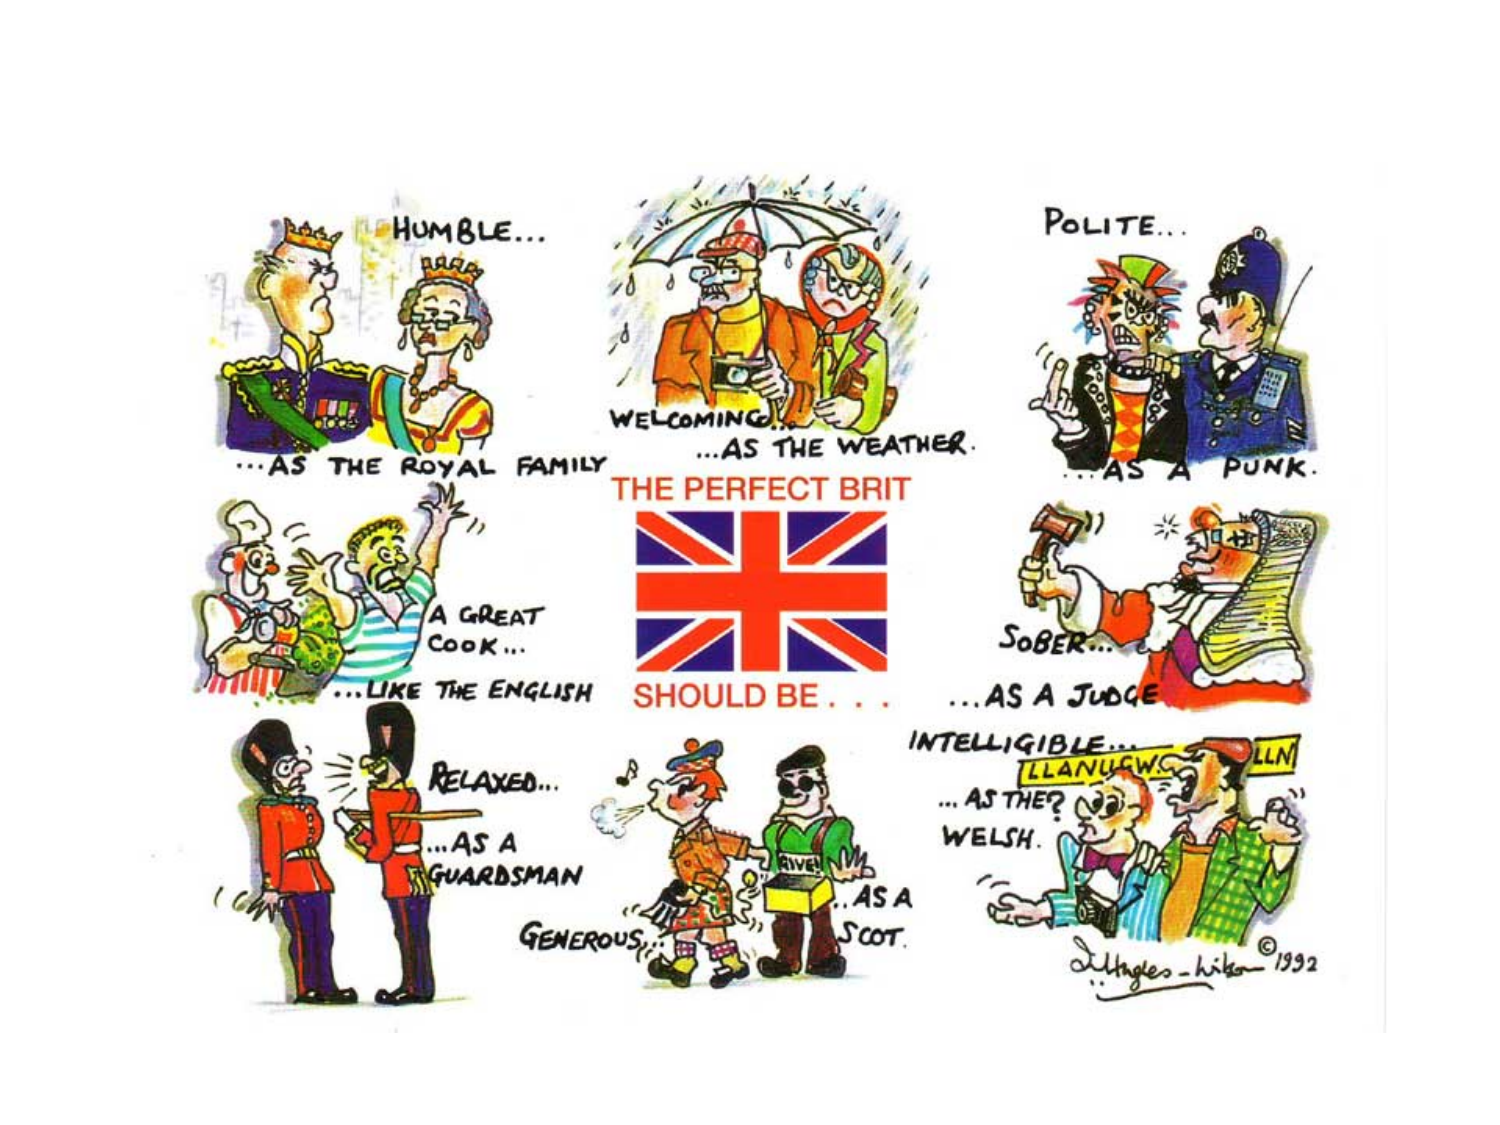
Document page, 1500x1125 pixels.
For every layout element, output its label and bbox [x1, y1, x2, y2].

picture [137, 162, 1388, 1034]
